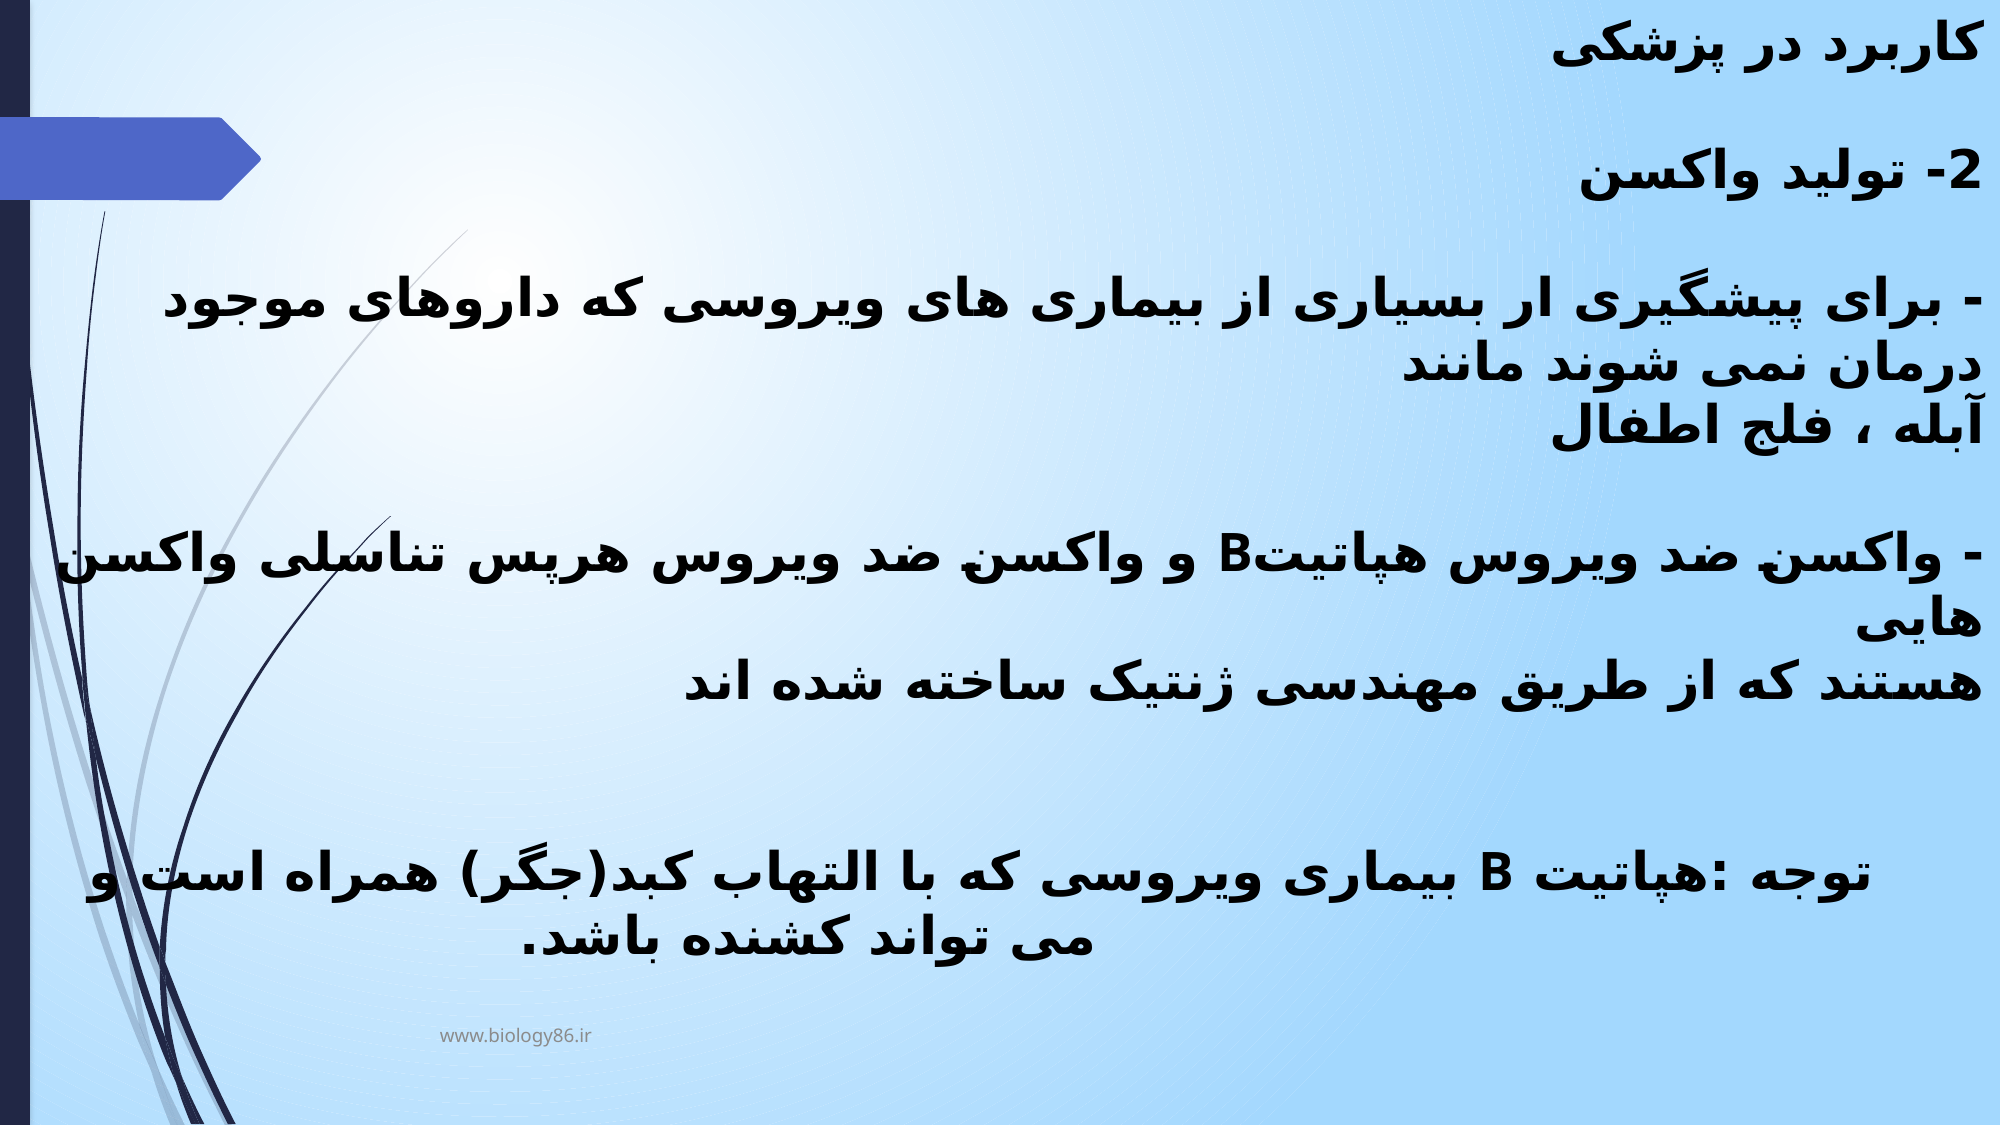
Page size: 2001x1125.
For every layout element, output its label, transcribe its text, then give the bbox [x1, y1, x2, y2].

footer www.biology86.ir [424, 1006, 1675, 1067]
title کاربرد در پزشکی 2- تولید واکسن - برای پیشگیری ار بسیاری از بیماری های ویروسی که داروهای موجود درمان نمی شوند مانند آبله ، فلج اطفال - واکسن ضد ویروس هپاتیتB و واکسن ضد ویروس هرپس تناسلی واکسن هایی هستند که از طریق مهندسی ژنتیک ساخته شده اند توجه :هپاتیت B بیماری ویروسی که با التهاب کبد(جگر) همراه است و می تواند کشنده باشد. [0, 0, 2000, 1125]
